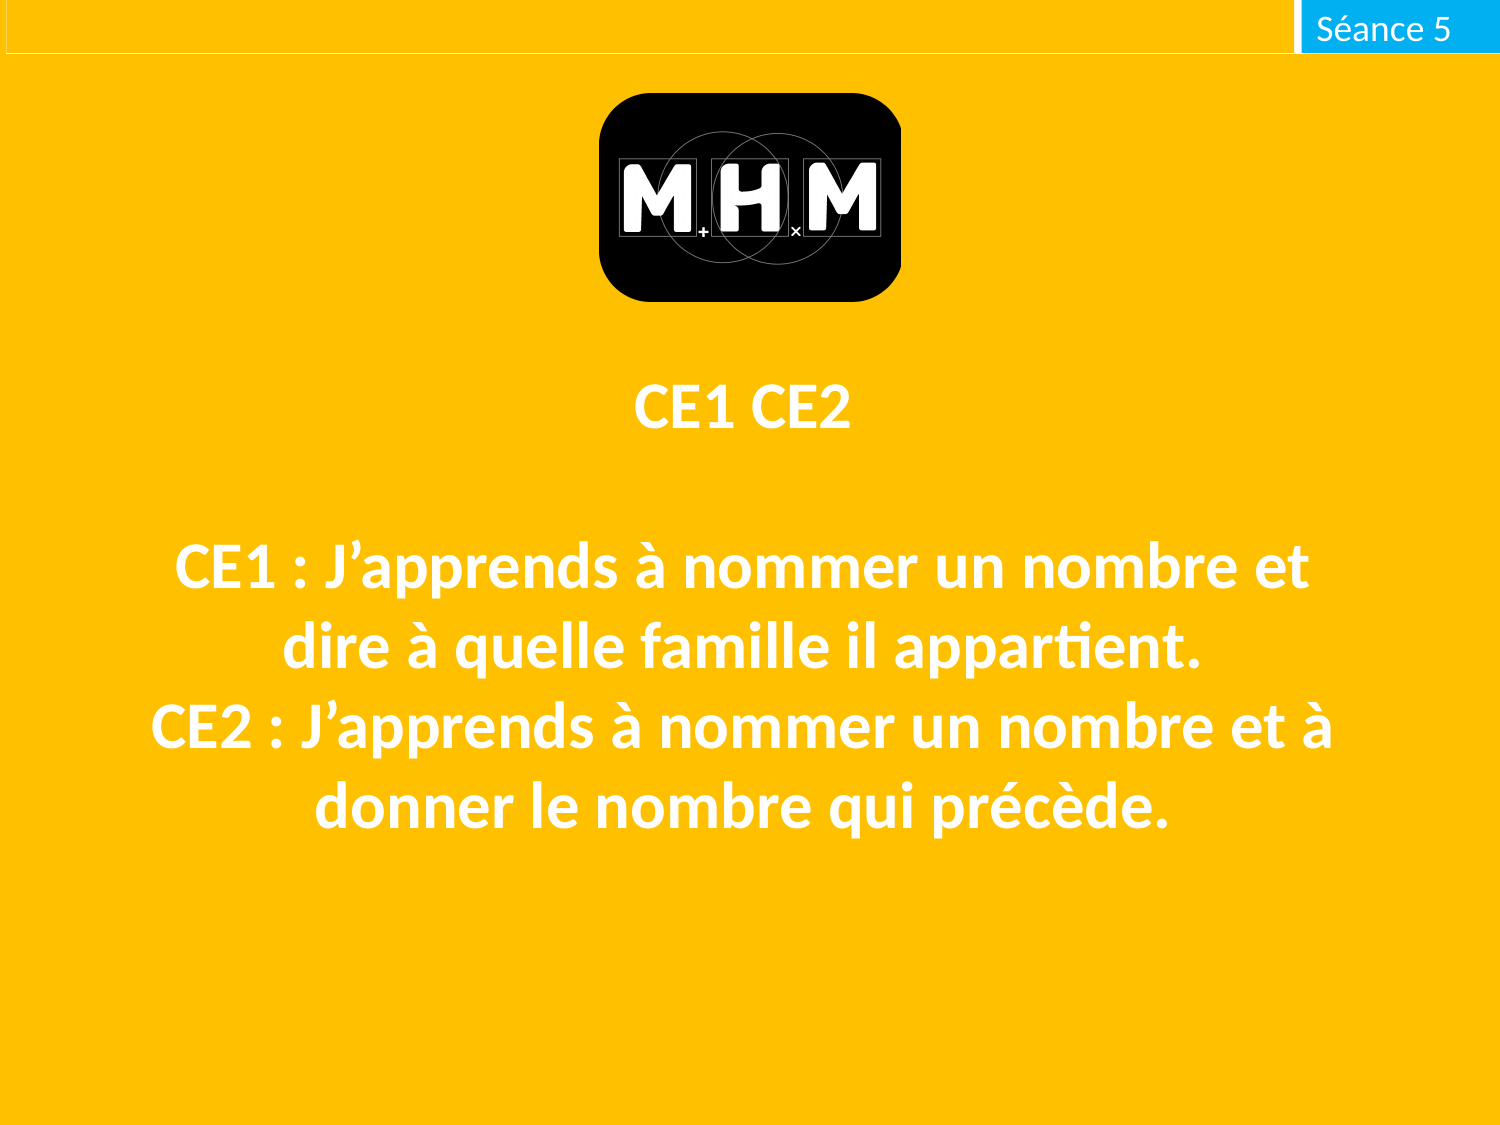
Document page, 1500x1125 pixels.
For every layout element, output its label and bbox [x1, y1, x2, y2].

text_box [0, 54, 1500, 1125]
